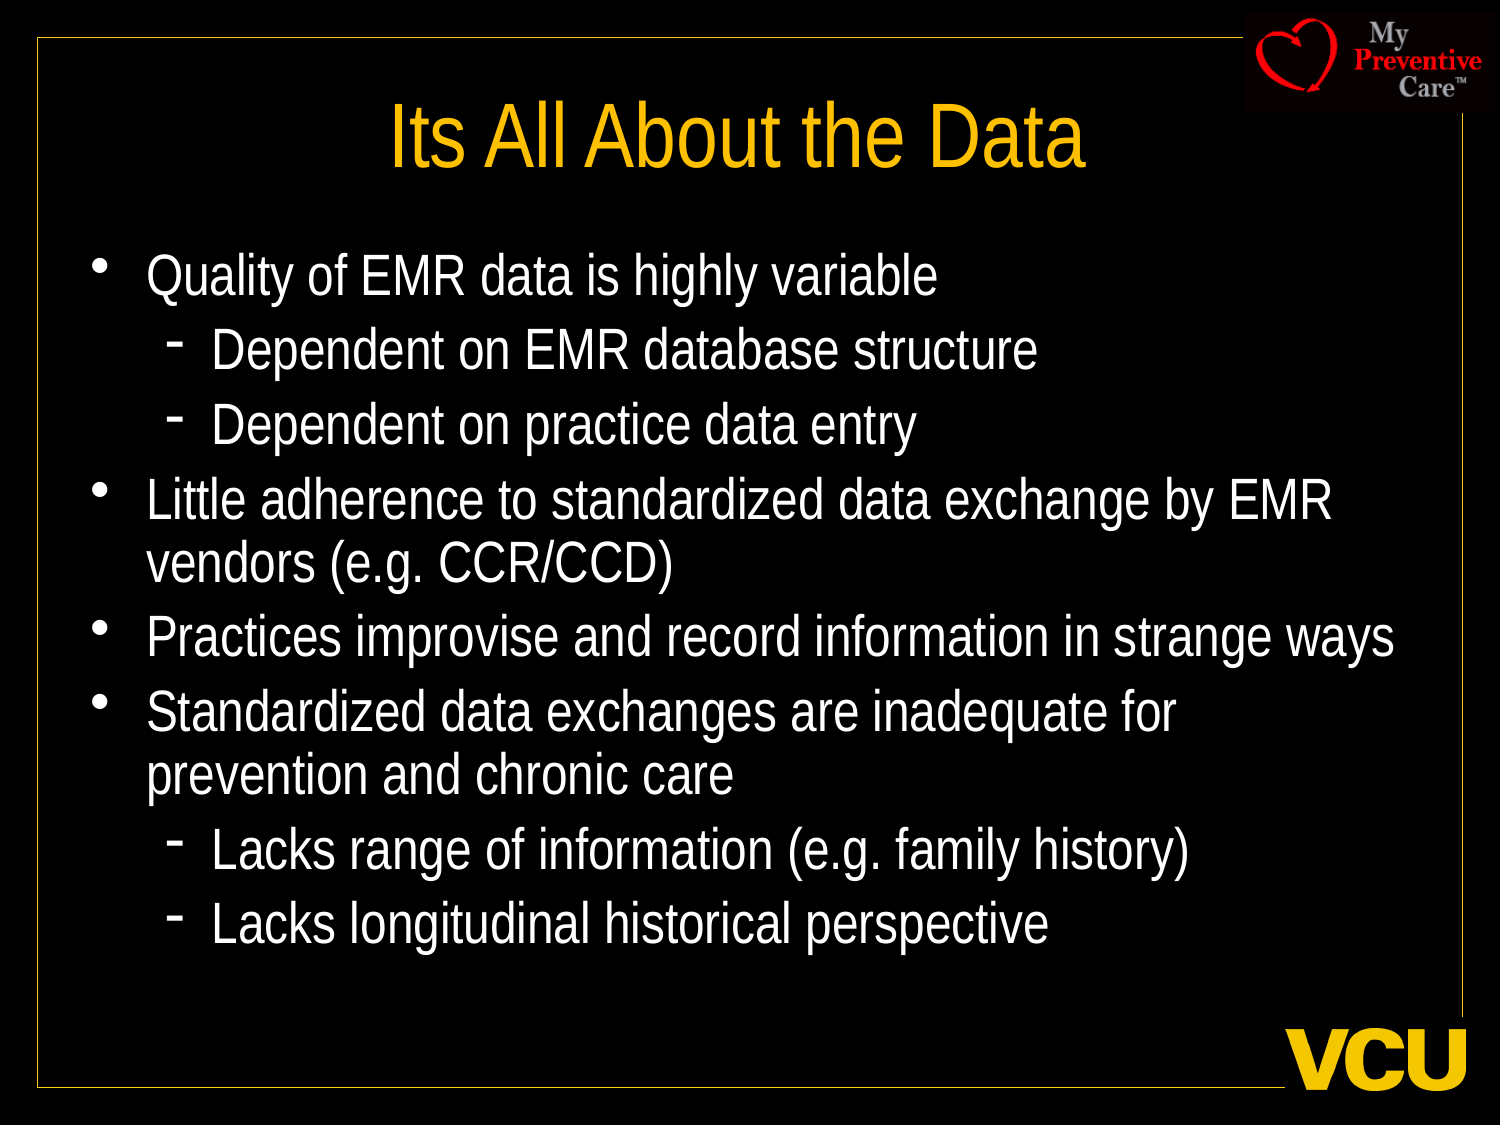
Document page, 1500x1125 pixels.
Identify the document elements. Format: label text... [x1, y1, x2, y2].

list Quality of EMR data is highly variable Dependent on EMR database structure Dependent on practice data entry Little adherence to standardized data exchange by EMR vendors (e.g. CCR/CCD) Practices improvise and record information in strange ways Standardized data exchanges are inadequate for prevention and chronic care Lacks range of information (e.g. family history) Lacks longitudinal historical perspective [74, 237, 1426, 888]
picture [1285, 1017, 1474, 1091]
title Its All About the Data [99, 37, 1376, 226]
picture [1243, 12, 1495, 113]
